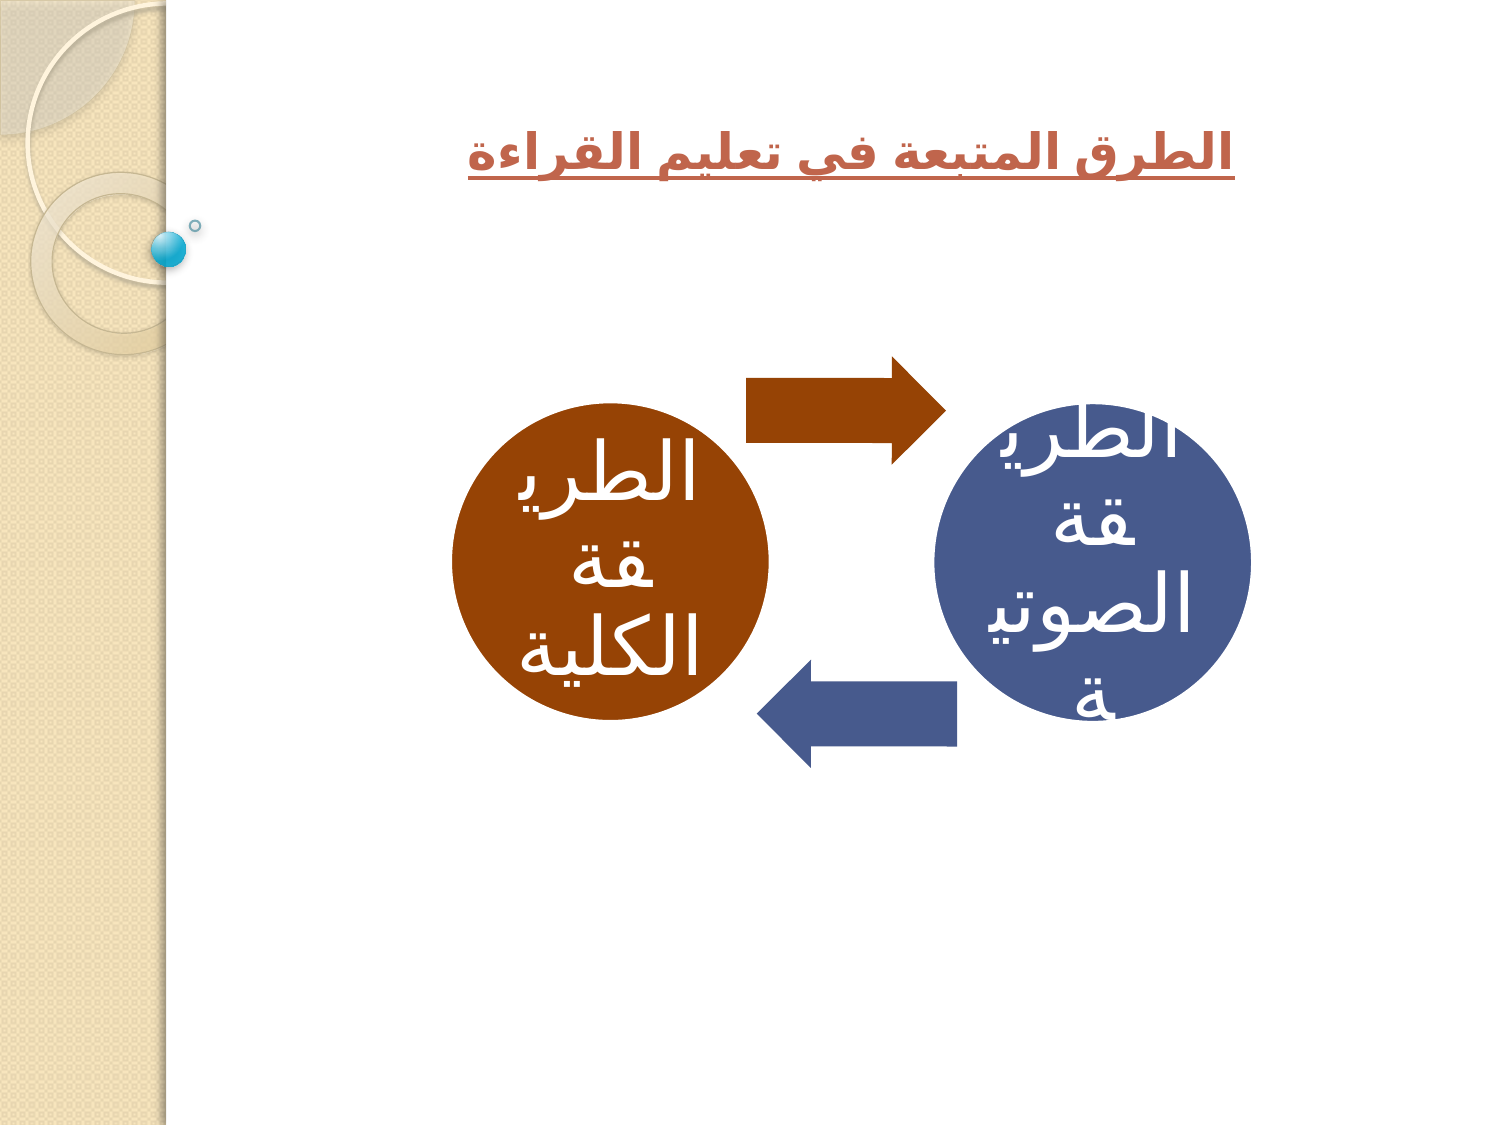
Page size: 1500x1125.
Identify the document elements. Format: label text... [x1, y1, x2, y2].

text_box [449, 314, 1254, 811]
text_box الطرق المتبعة في تعليم القراءة [249, 112, 1454, 188]
